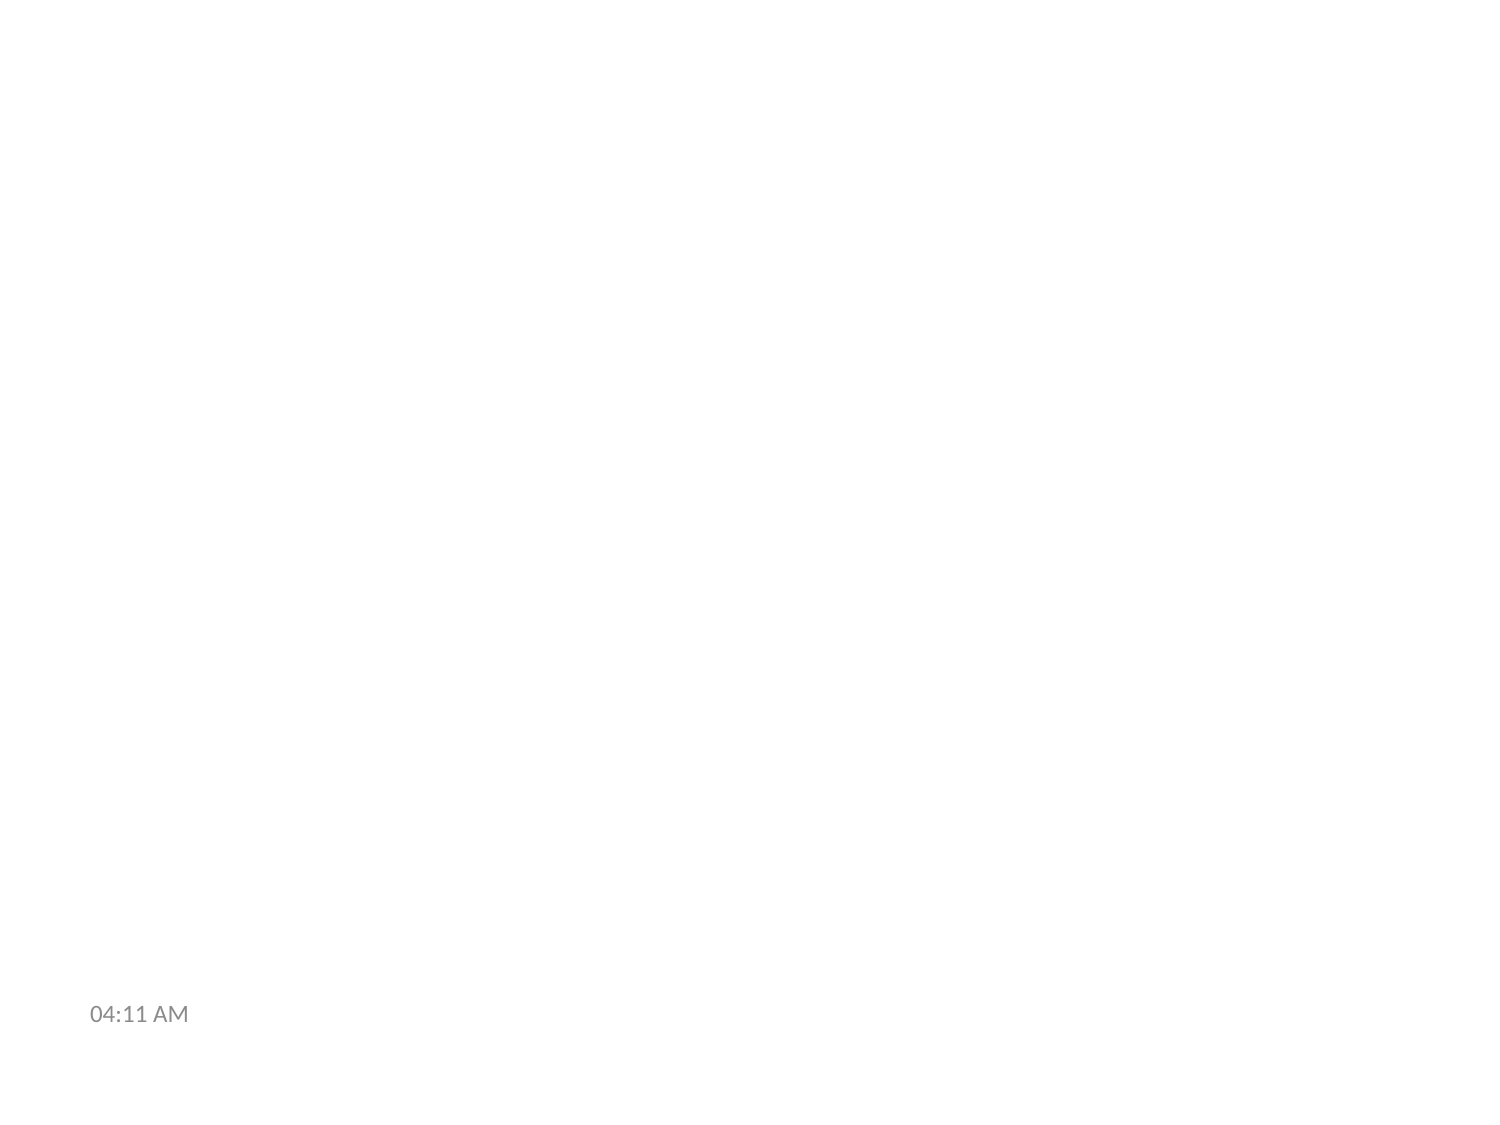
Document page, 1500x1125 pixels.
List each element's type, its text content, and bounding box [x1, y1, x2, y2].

text_box 3:35 PM [75, 982, 425, 1043]
